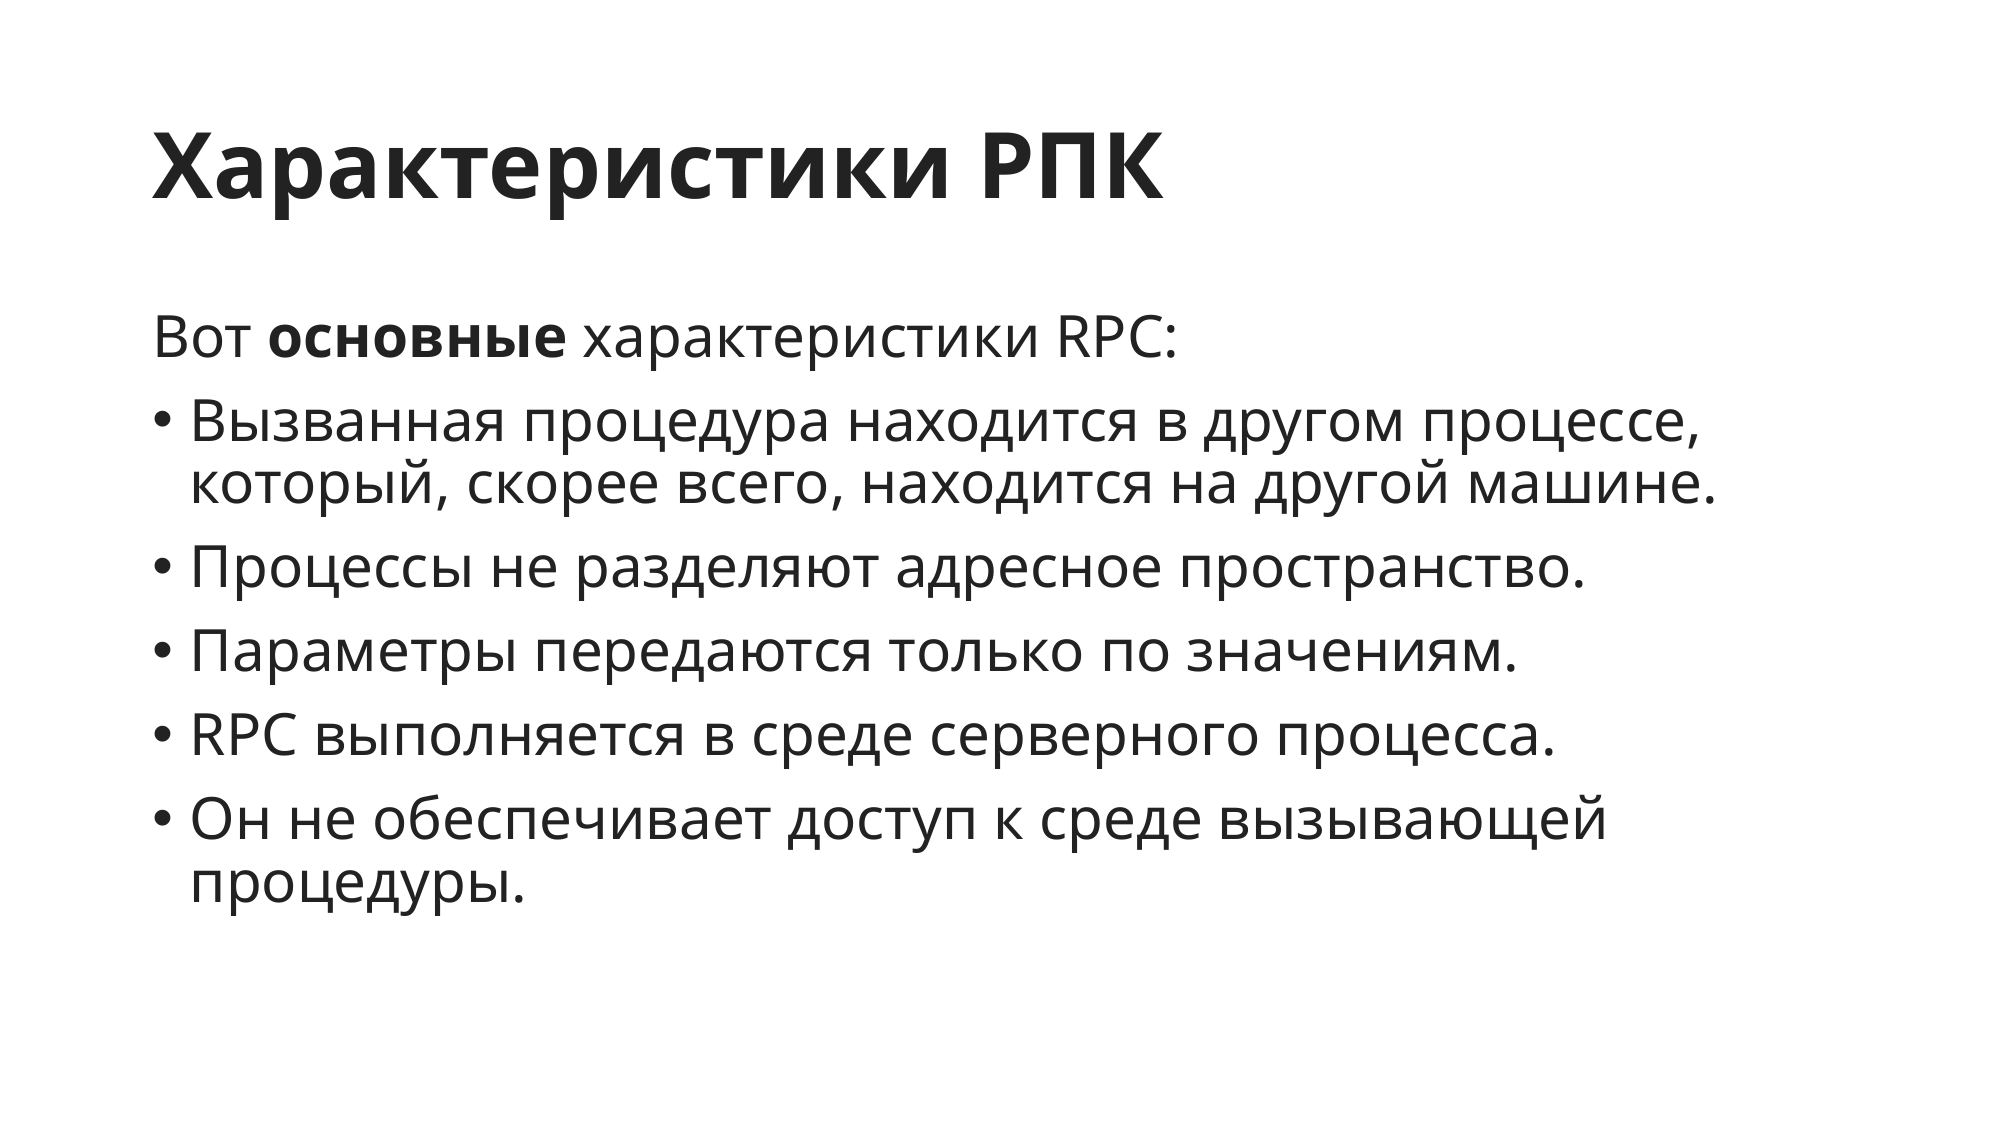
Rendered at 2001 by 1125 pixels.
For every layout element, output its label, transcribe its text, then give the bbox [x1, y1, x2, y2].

list Вот основные характеристики RPC: Вызванная процедура находится в другом процессе, который, скорее всего, находится на другой машине. Процессы не разделяют адресное пространство. Параметры передаются только по значениям. RPC выполняется в среде серверного процесса. Он не обеспечивает доступ к среде вызывающей процедуры. [137, 299, 1863, 1014]
title Характеристики РПК [137, 59, 1863, 278]
